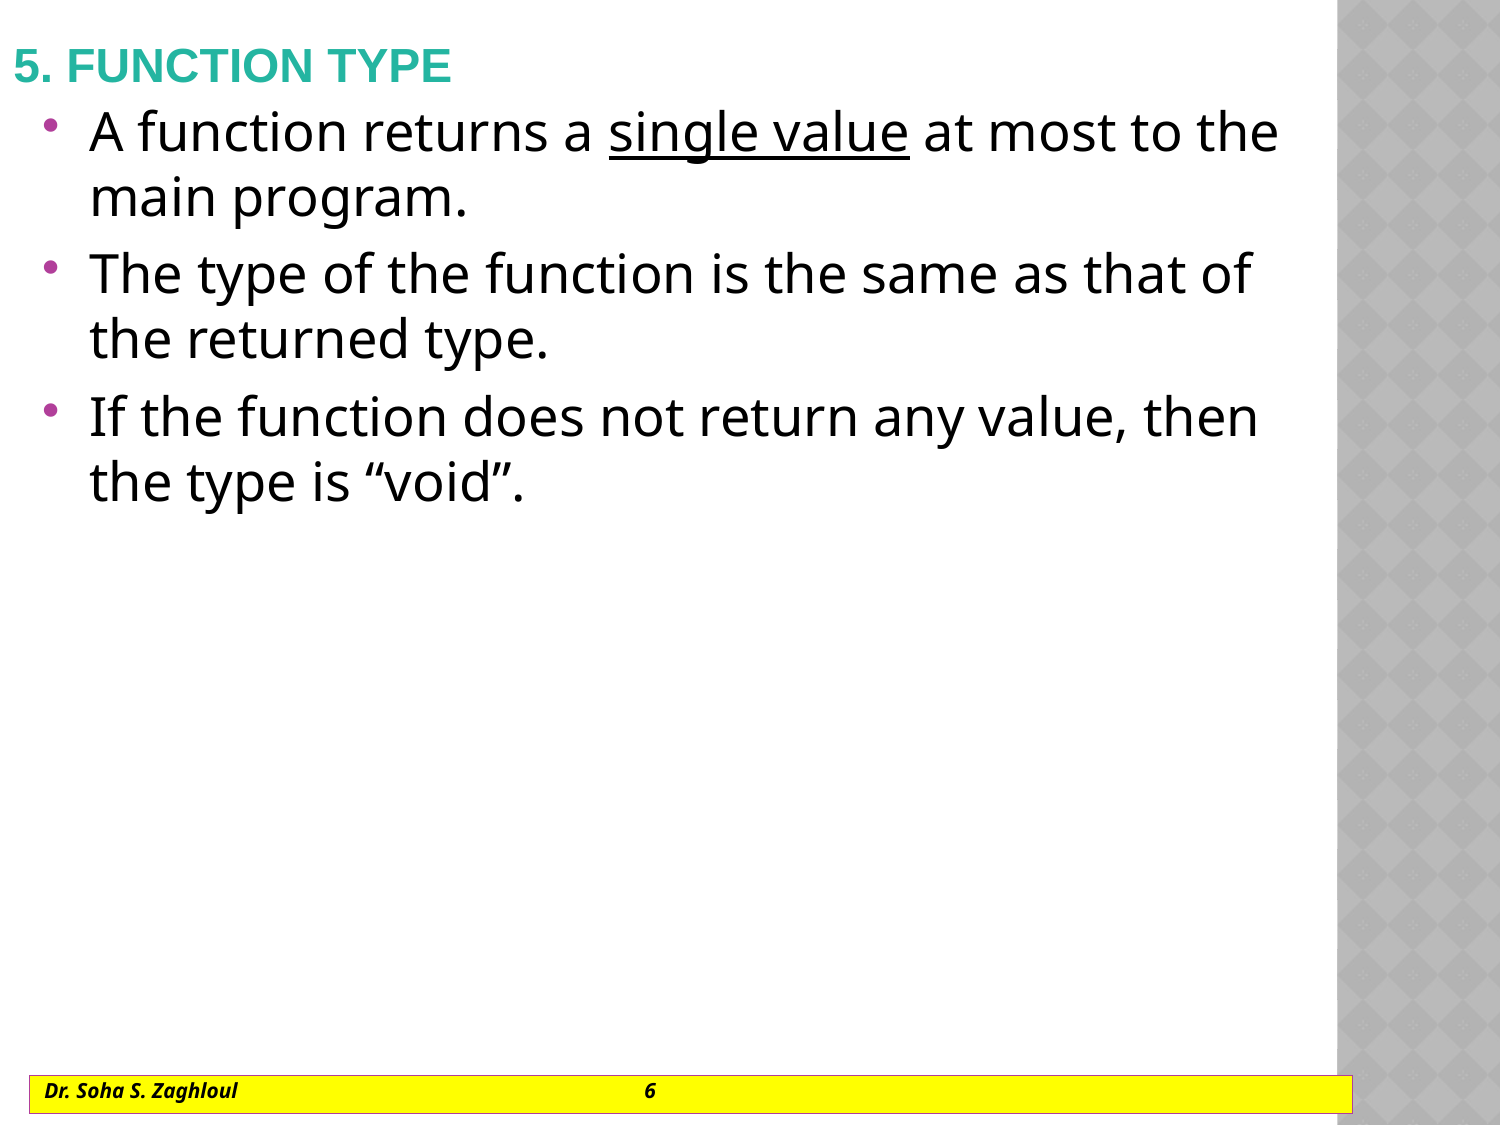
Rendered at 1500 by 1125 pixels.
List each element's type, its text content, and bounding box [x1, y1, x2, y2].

text_box Dr. Soha S. Zaghloul 6 [29, 1075, 1353, 1114]
title 5. Function type [5, 19, 1341, 93]
list A function returns a single value at most to the main program. The type of the function is the same as that of the returned type. If the function does not return any value, then the type is “void”. [29, 93, 1341, 1059]
